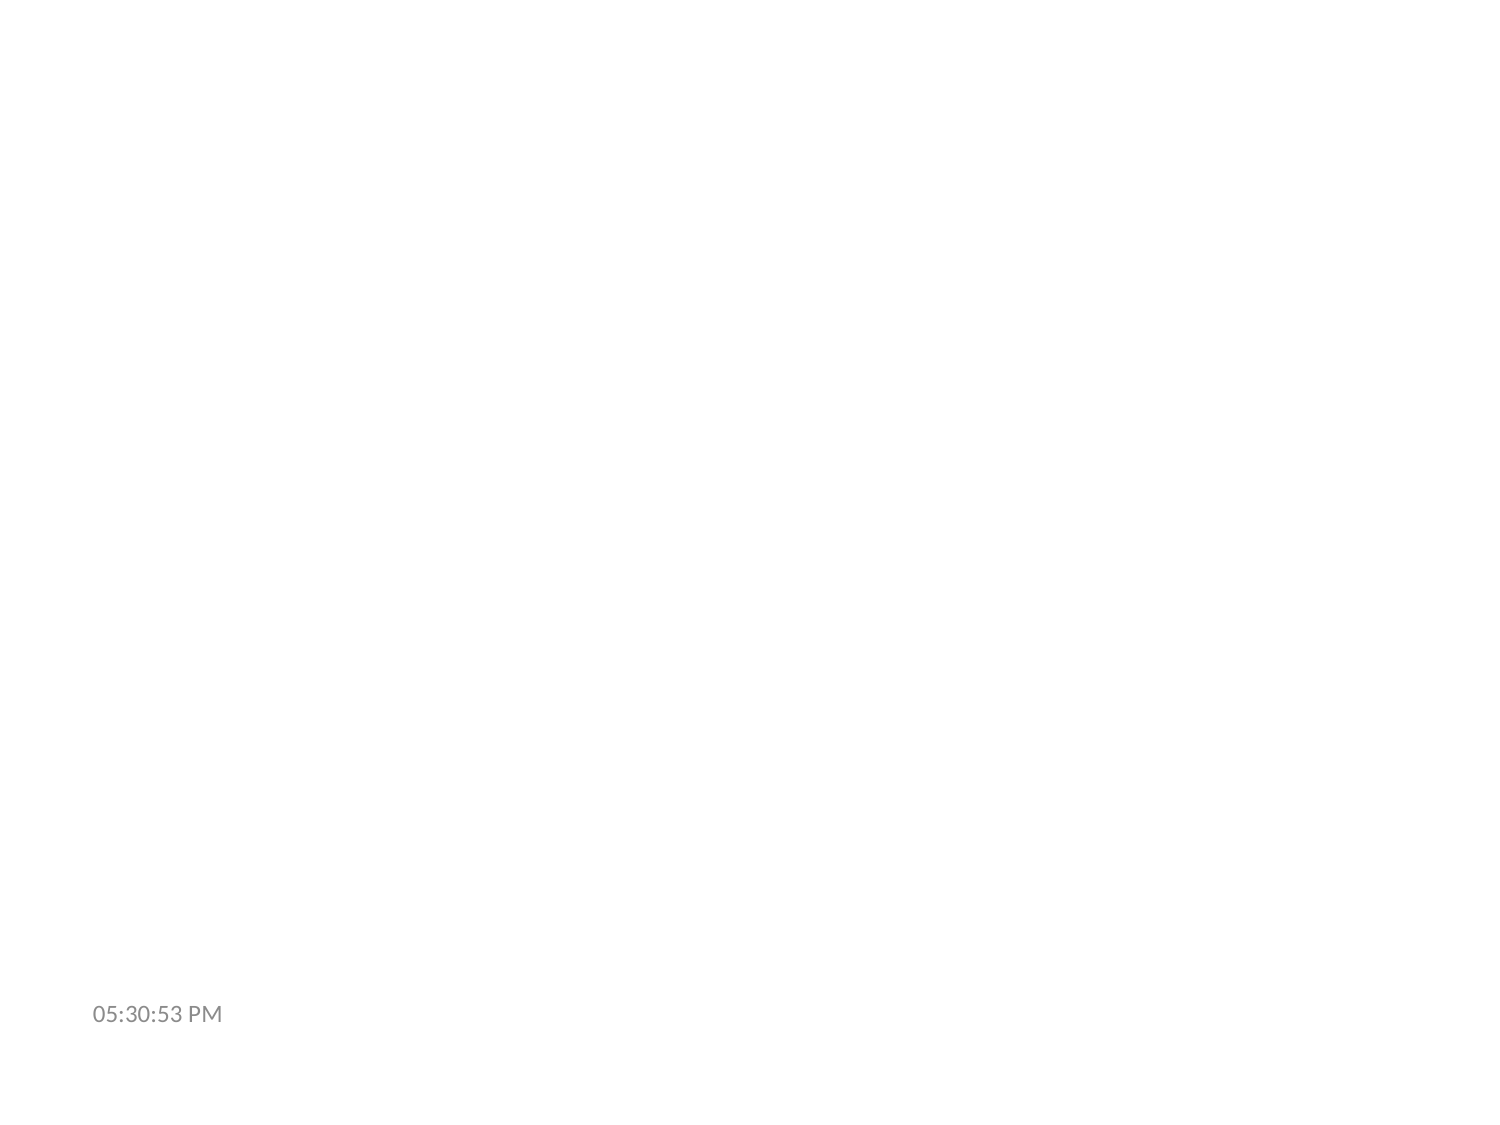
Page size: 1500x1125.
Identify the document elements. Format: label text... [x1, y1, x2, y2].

text_box 3:35:09 PM [77, 982, 428, 1043]
